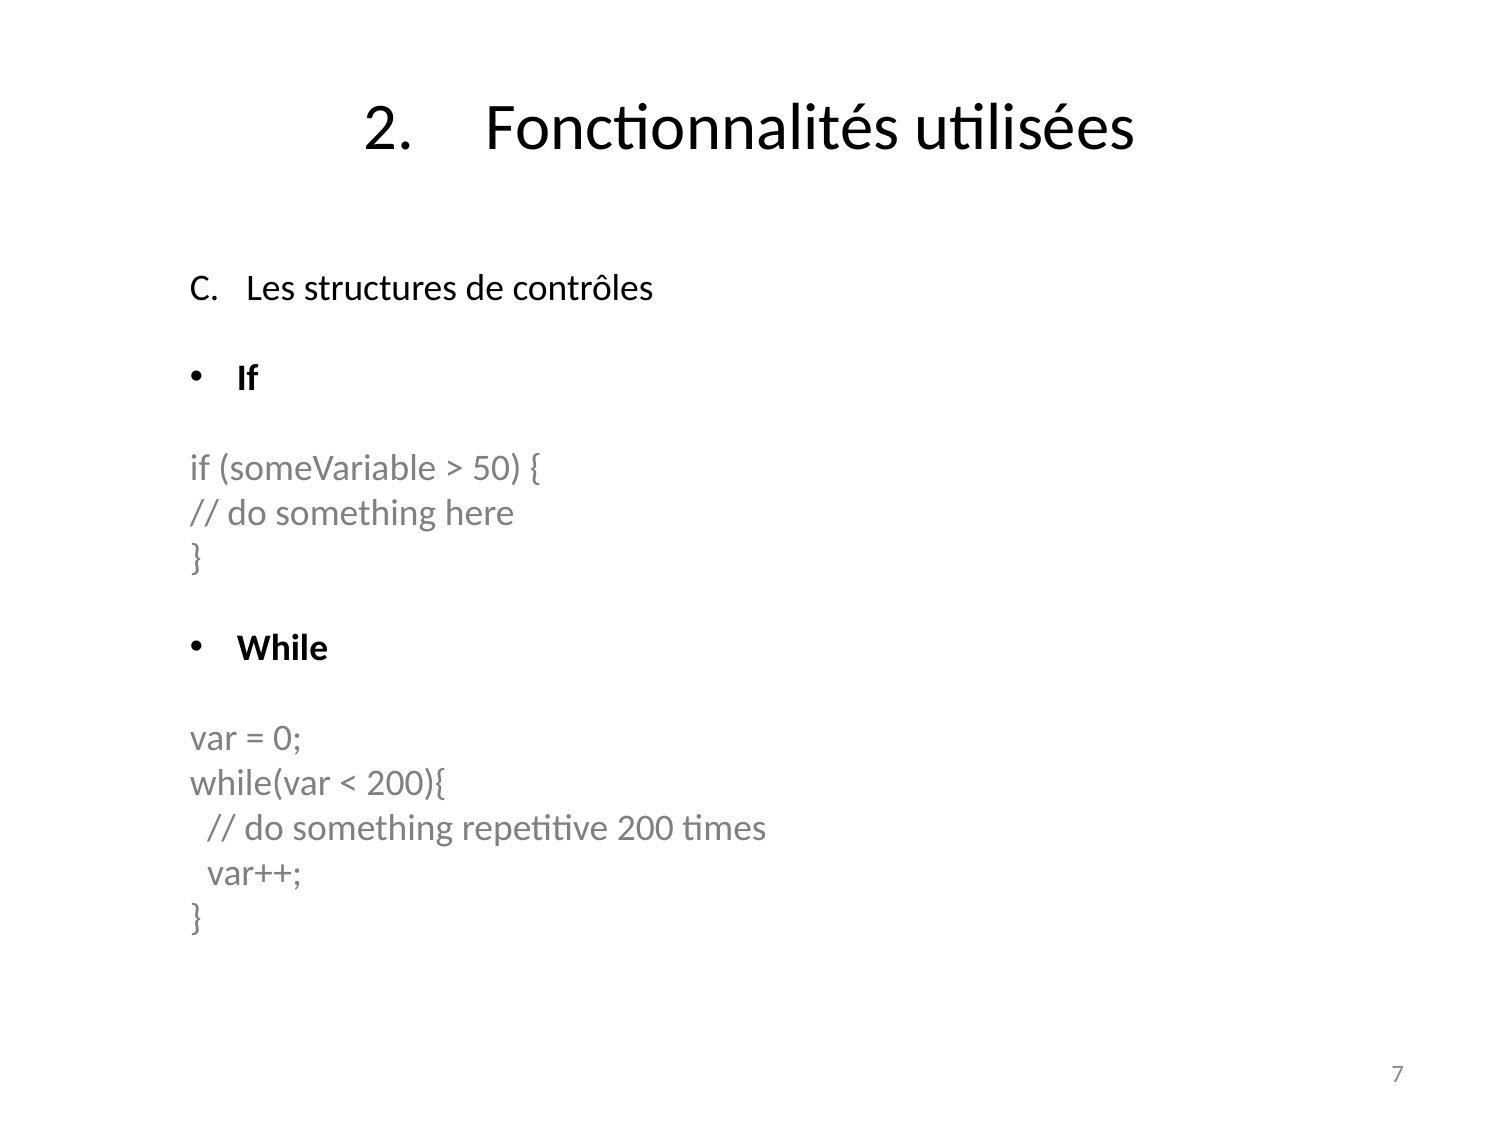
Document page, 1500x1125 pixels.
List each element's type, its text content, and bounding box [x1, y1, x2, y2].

title Fonctionnalités utilisées [112, 2, 1388, 244]
slide_number 7 [1074, 1042, 1425, 1103]
text_box Les structures de contrôles If if (someVariable > 50) { // do something here } While var = 0; while(var < 200){ // do something repetitive 200 times var++; } [100, 255, 1388, 991]
